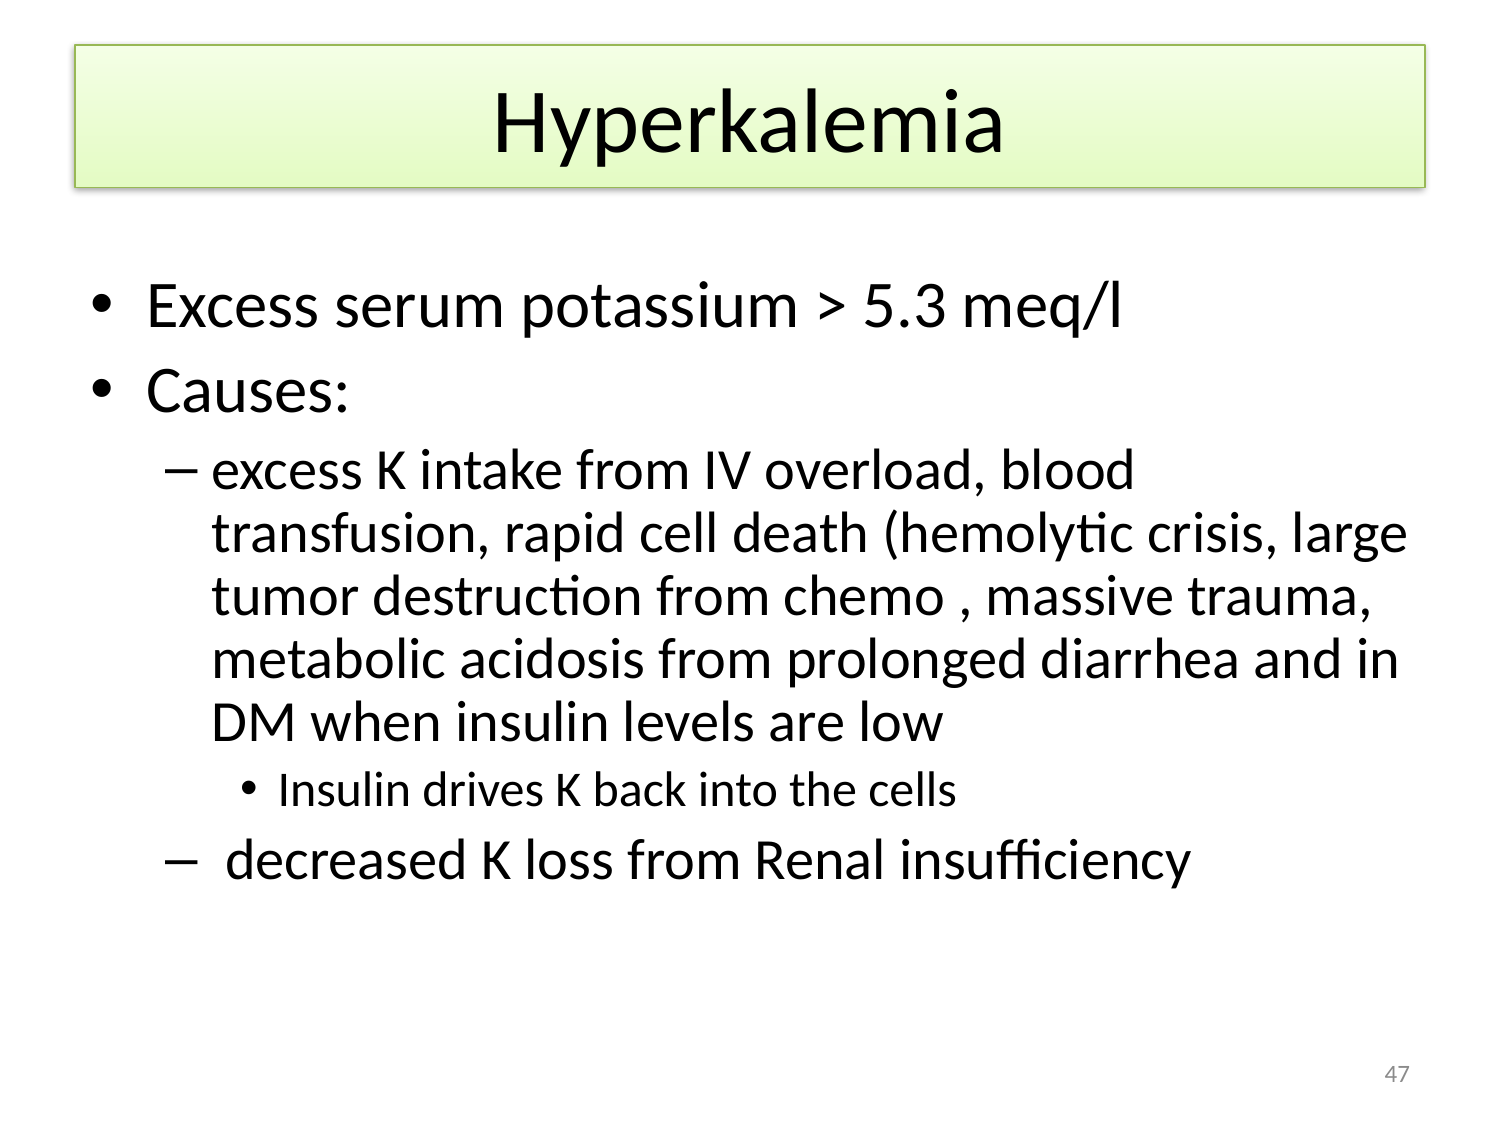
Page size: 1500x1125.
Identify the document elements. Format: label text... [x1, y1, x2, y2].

slide_number 47 [1074, 1042, 1425, 1103]
title Hyperkalemia [74, 44, 1426, 188]
list Excess serum potassium > 5.3 meq/l Causes: excess K intake from IV overload, blood transfusion, rapid cell death (hemolytic crisis, large tumor destruction from chemo , massive trauma, metabolic acidosis from prolonged diarrhea and in DM when insulin levels are low Insulin drives K back into the cells decreased K loss from Renal insufficiency [75, 262, 1425, 1005]
